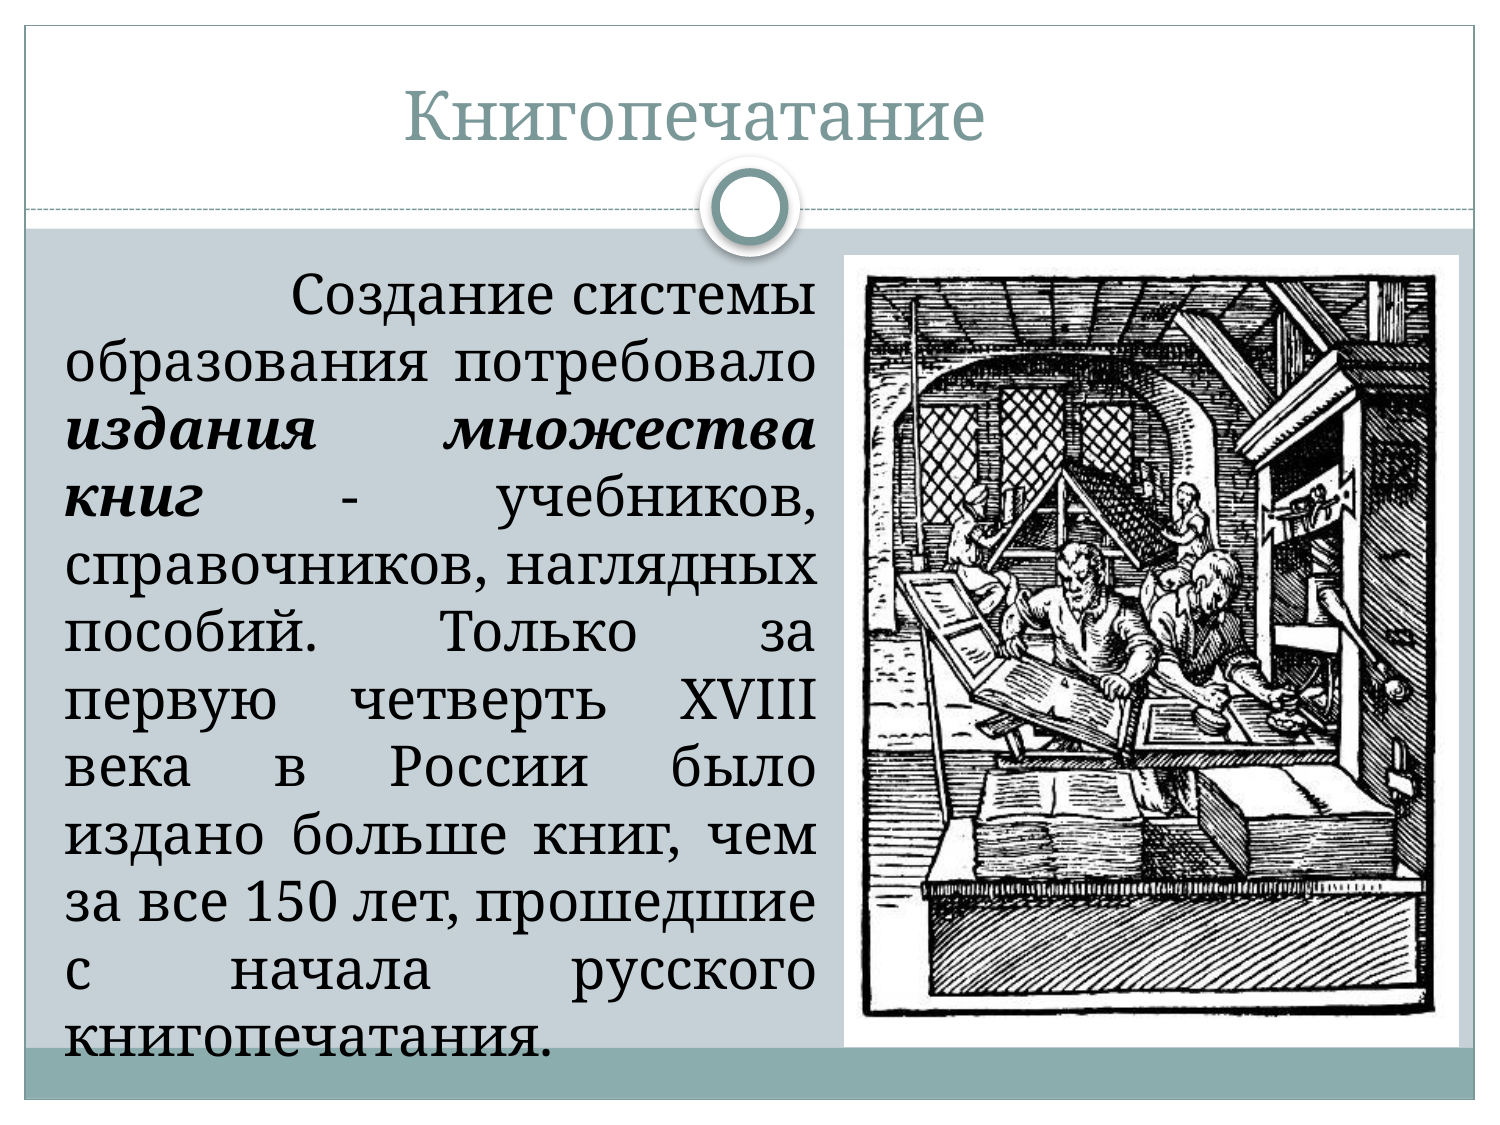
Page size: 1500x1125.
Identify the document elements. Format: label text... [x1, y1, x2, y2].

picture [844, 255, 1459, 1048]
list Создание системы образования потребовало издания множества книг - учебников, справочников, наглядных пособий. Только за первую четверть XVIII века в России было издано больше книг, чем за все 150 лет, прошедшие с начала русского книгопечатания. [49, 250, 834, 1012]
title Книгопечатание [49, 37, 1450, 163]
